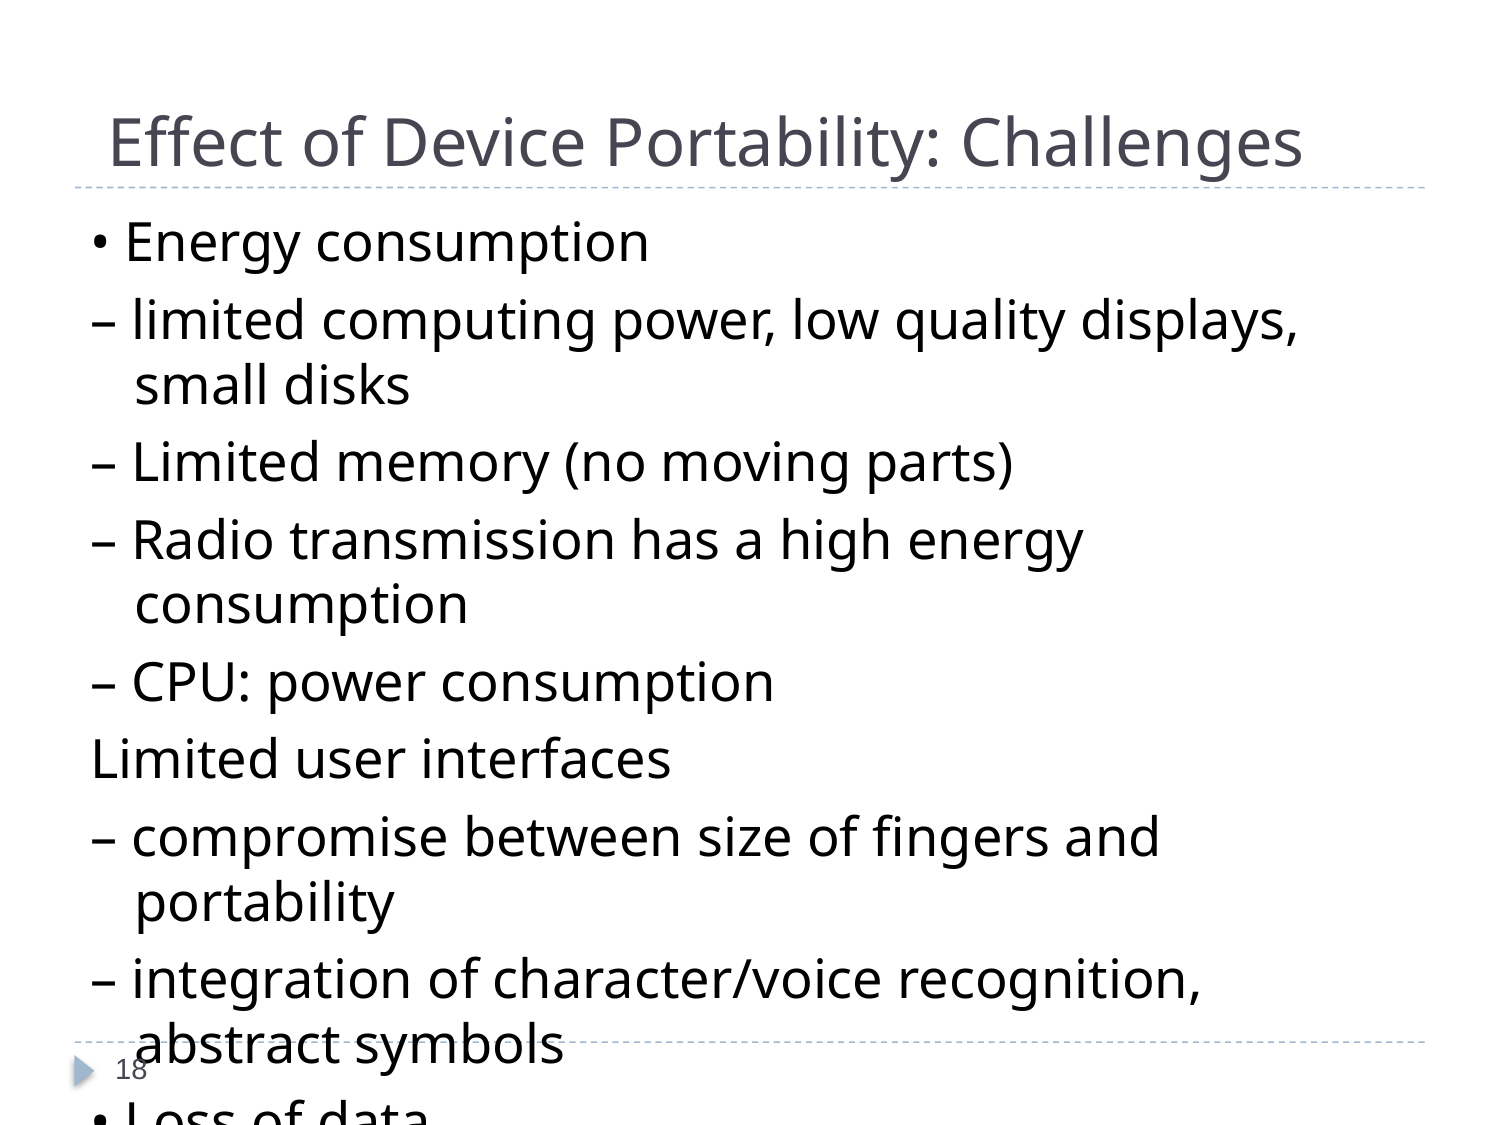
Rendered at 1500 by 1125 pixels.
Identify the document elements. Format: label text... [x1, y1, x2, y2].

list • Energy consumption – limited computing power, low quality displays, small disks – Limited memory (no moving parts) – Radio transmission has a high energy consumption – CPU: power consumption Limited user interfaces – compromise between size of fingers and portability – integration of character/voice recognition, abstract symbols • Loss of data – higher probability (e.g., defects, theft) [74, 199, 1426, 1011]
title Effect of Device Portability: Challenges [74, 24, 1426, 188]
slide_number 18 [100, 1042, 426, 1103]
